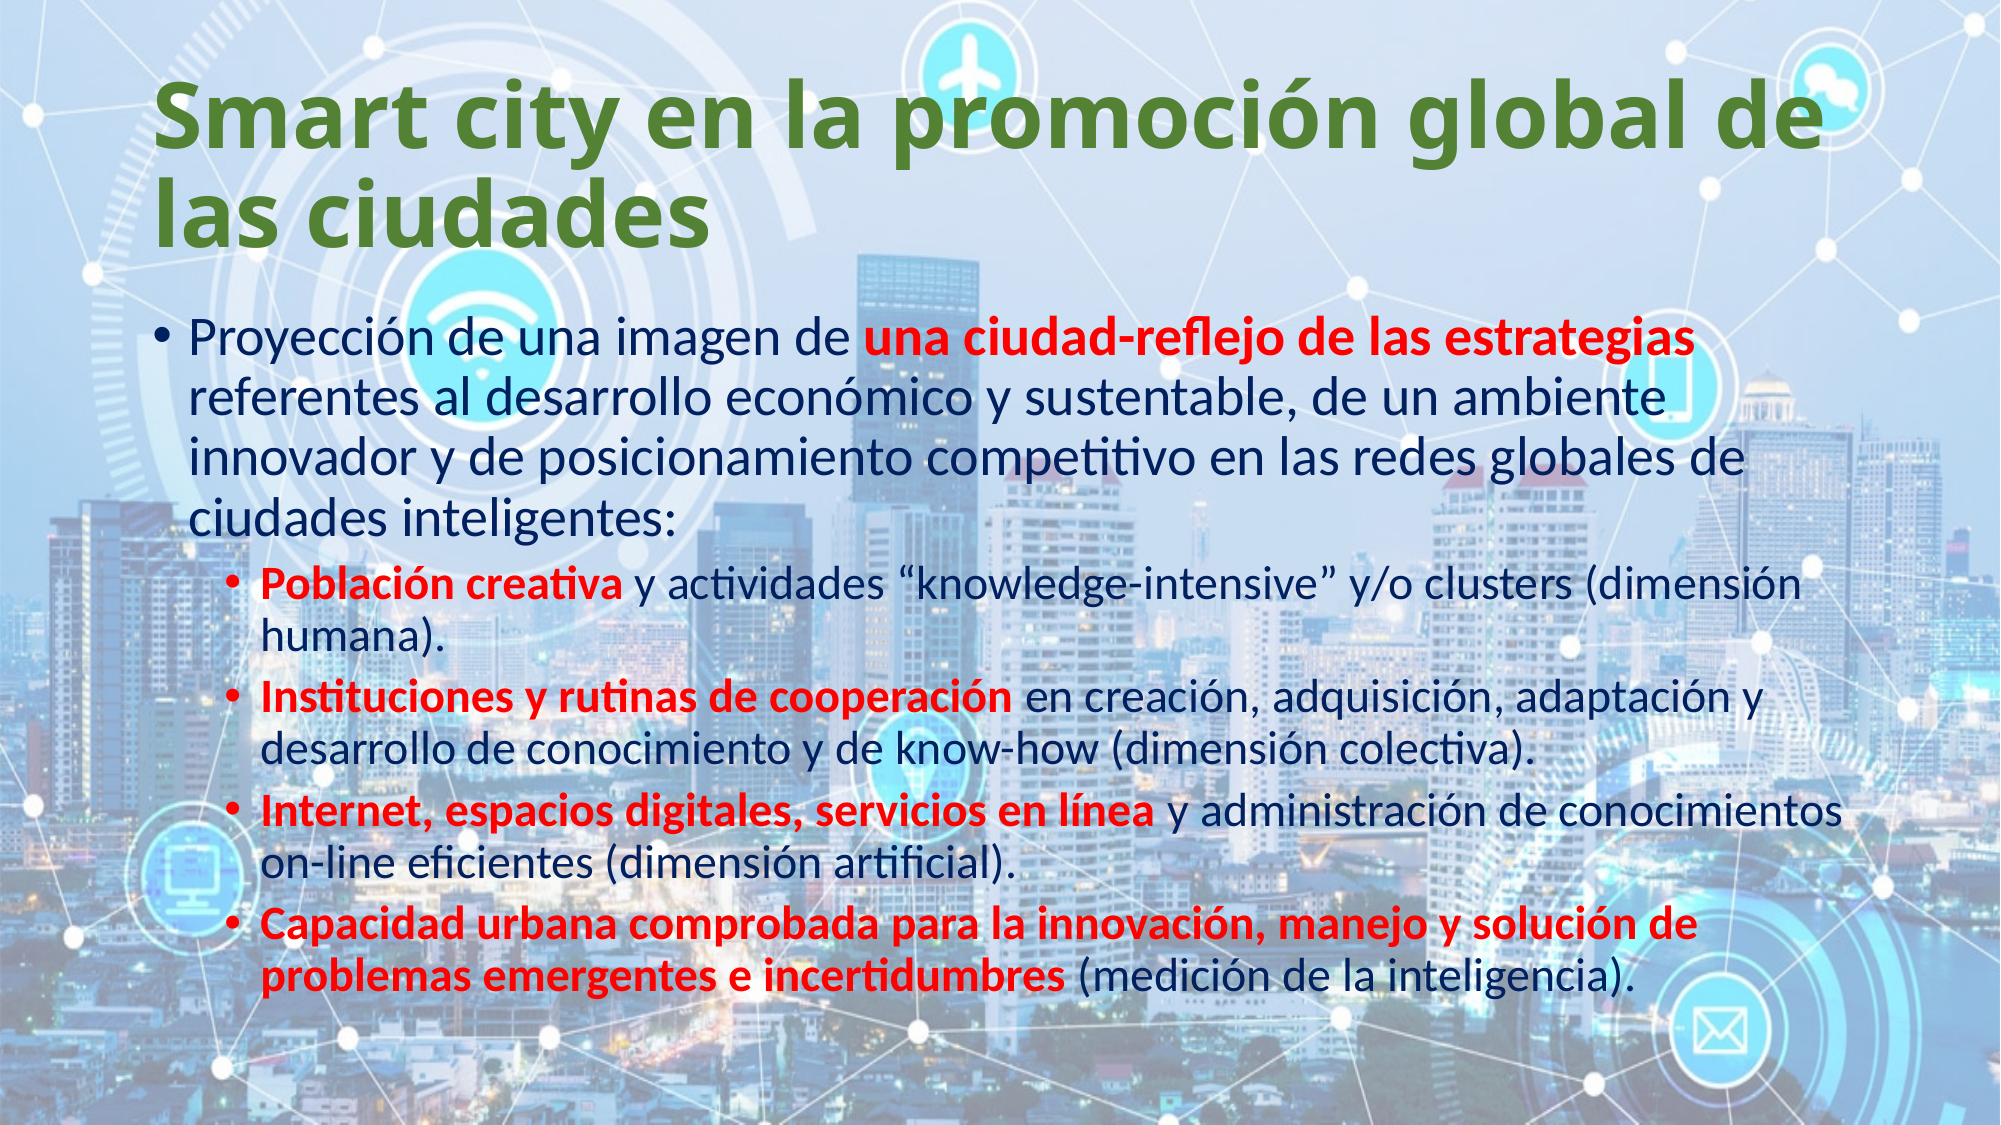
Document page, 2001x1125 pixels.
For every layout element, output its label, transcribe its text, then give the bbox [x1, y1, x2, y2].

list Proyección de una imagen de una ciudad-reflejo de las estrategias referentes al desarrollo económico y sustentable, de un ambiente innovador y de posicionamiento competitivo en las redes globales de ciudades inteligentes: Población creativa y actividades “knowledge-intensive” y/o clusters (dimensión humana). Instituciones y rutinas de cooperación en creación, adquisición, adaptación y desarrollo de conocimiento y de know-how (dimensión colectiva). Internet, espacios digitales, servicios en línea y administración de conocimientos on-line eficientes (dimensión artificial). Capacidad urbana comprobada para la innovación, manejo y solución de problemas emergentes e incertidumbres (medición de la inteligencia). [137, 299, 1863, 1014]
title Smart city en la promoción global de las ciudades [137, 59, 1863, 278]
